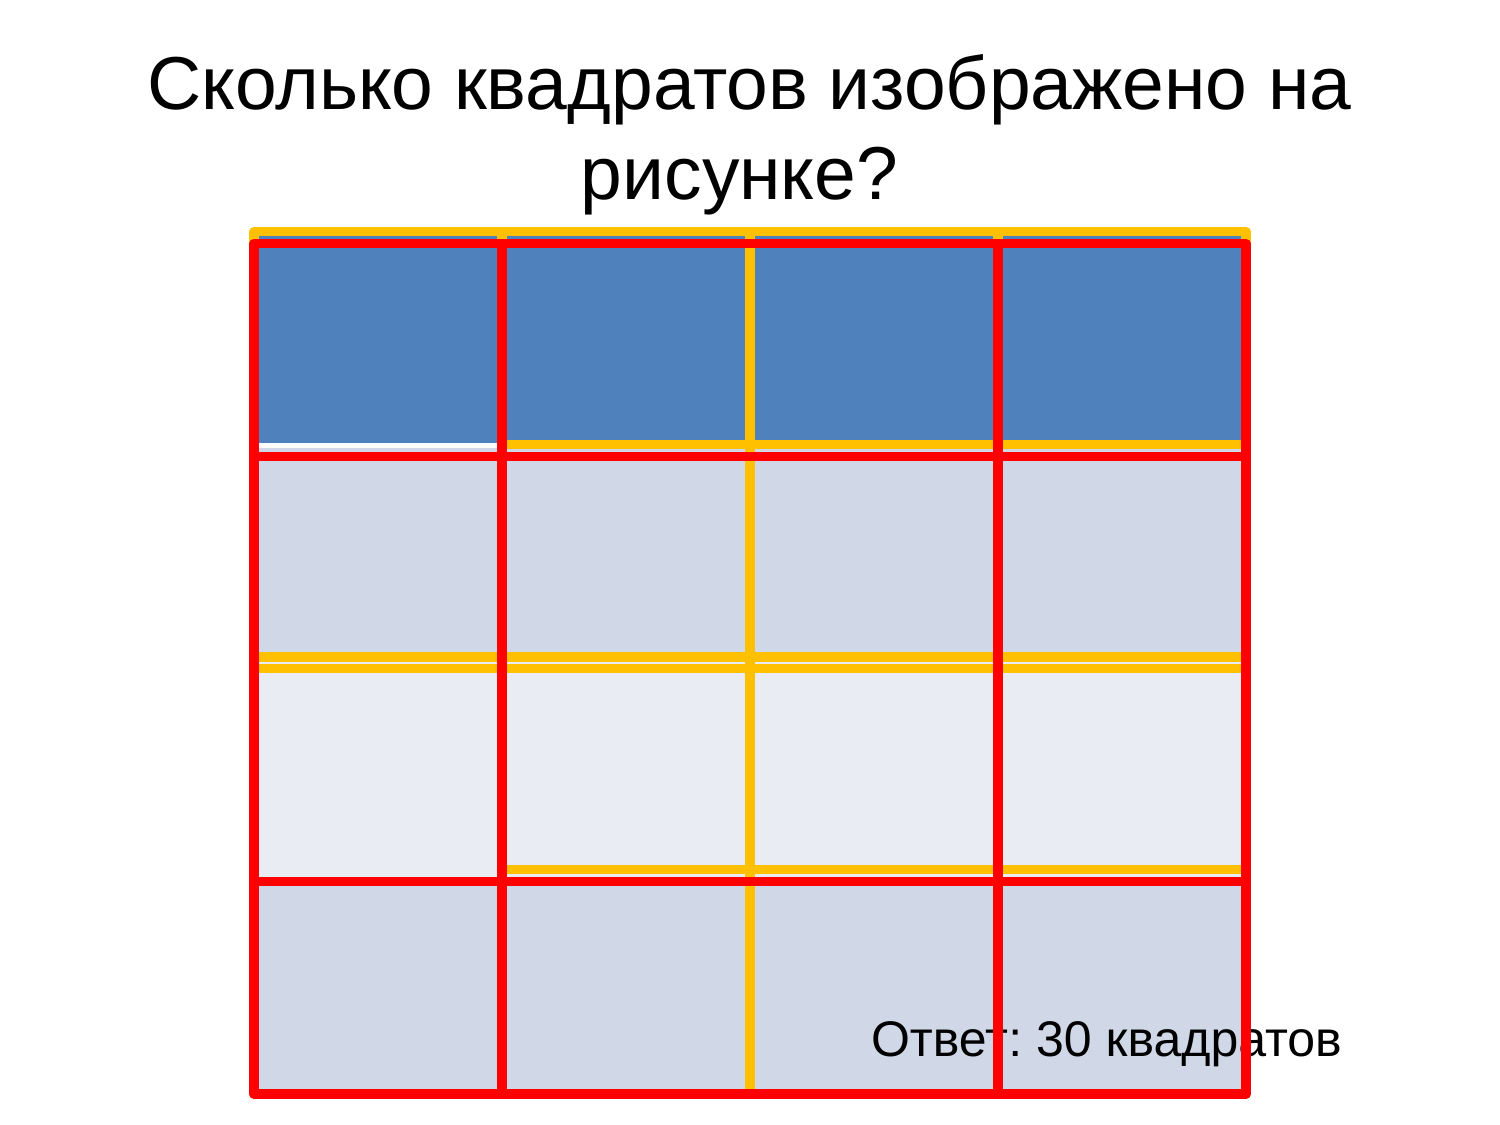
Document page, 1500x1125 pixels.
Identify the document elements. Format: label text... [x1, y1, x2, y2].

text_box [500, 241, 1248, 454]
text_box [252, 230, 500, 241]
text_box [500, 230, 748, 241]
text_box [500, 454, 1248, 1096]
title Сколько квадратов изображено на рисунке? [0, 30, 1500, 219]
text_box [252, 241, 500, 454]
text_box [748, 230, 1248, 241]
text_box Ответ: 30 квадратов [1248, 999, 1471, 1075]
text_box [252, 454, 500, 1096]
